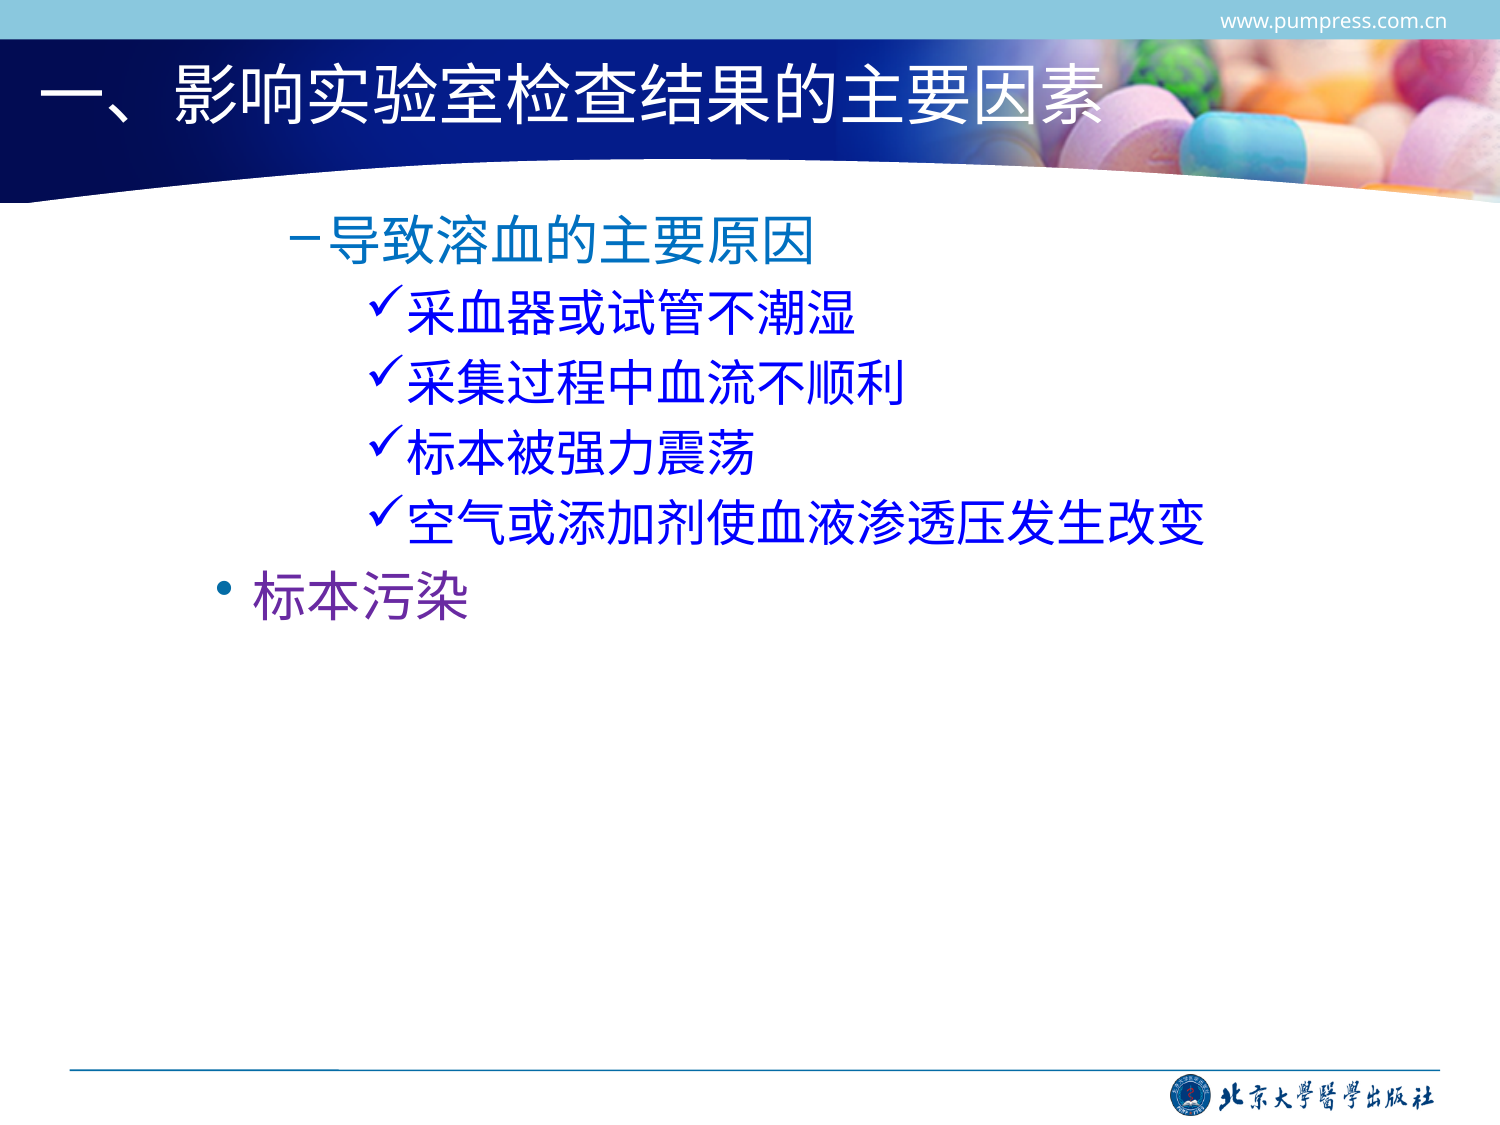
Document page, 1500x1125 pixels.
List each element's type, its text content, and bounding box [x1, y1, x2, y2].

picture [1170, 1074, 1436, 1118]
slide_number www.pumpress.com.cn [1024, 0, 1463, 38]
list 导致溶血的主要原因 采血器或试管不潮湿 采集过程中血流不顺利 标本被强力震荡 空气或添加剂使血液渗透压发生改变 标本污染 [49, 198, 1463, 1026]
title 一、影响实验室检查结果的主要因素 [23, 46, 1349, 140]
picture [0, 40, 1500, 203]
